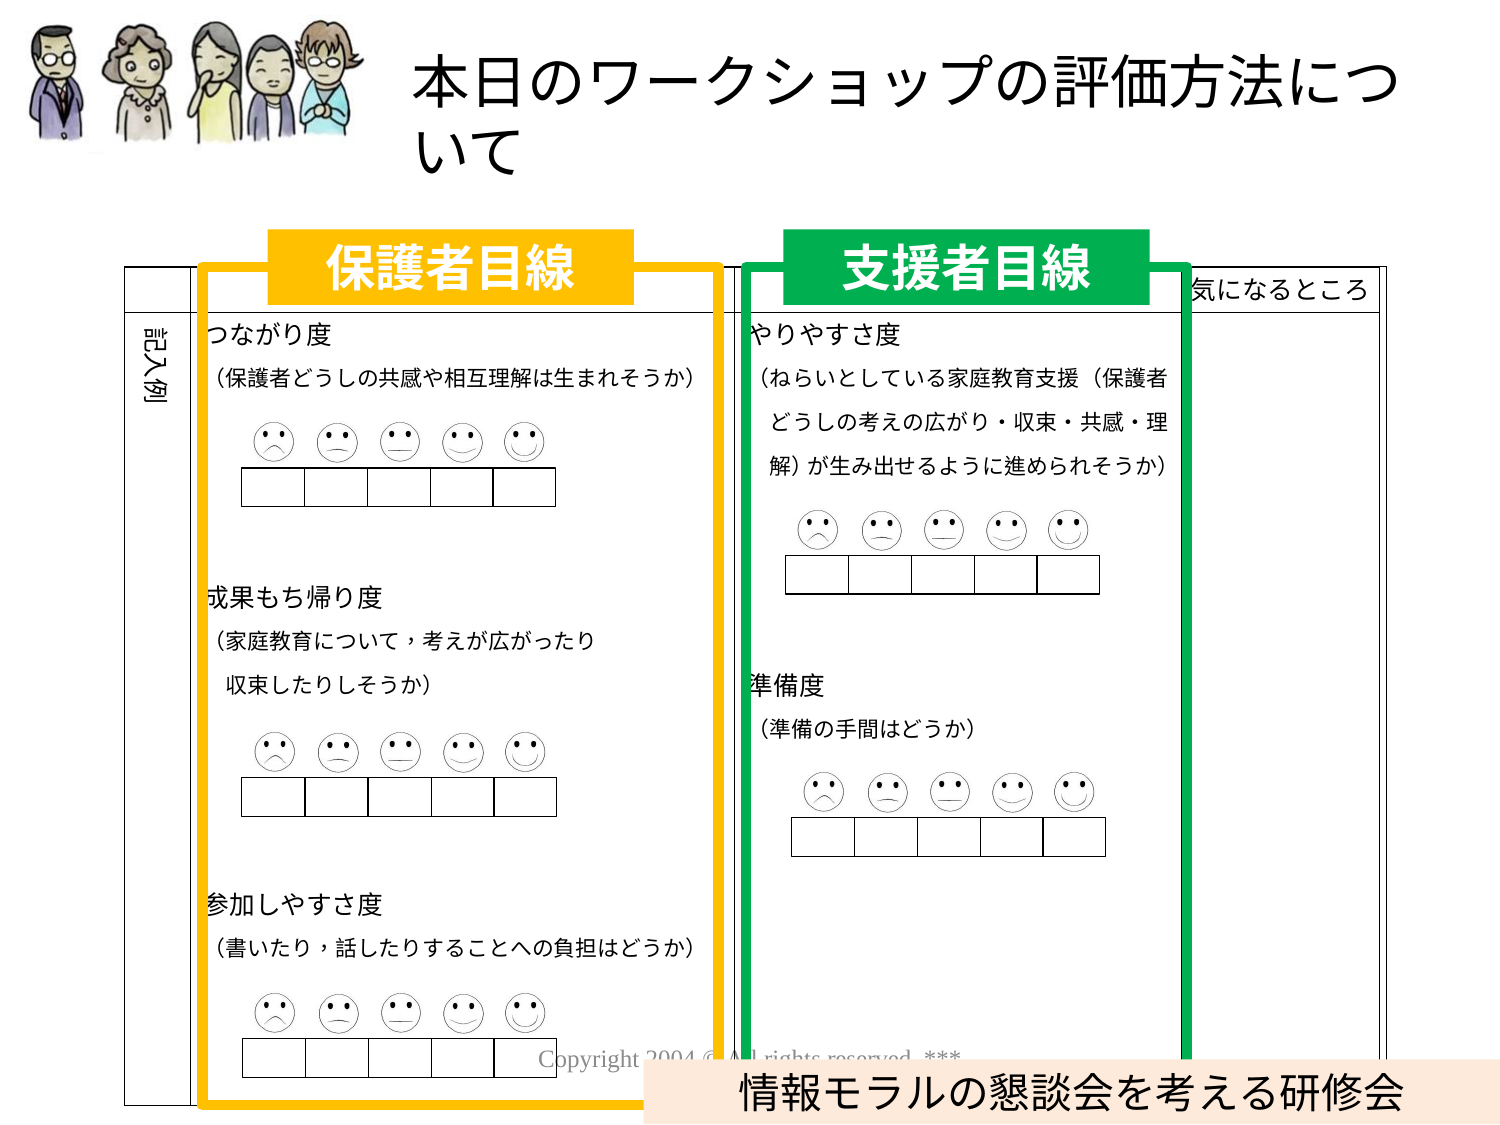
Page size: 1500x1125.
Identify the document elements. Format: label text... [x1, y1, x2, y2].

picture [124, 266, 1387, 1106]
text_box 支援者目線 [783, 229, 1150, 265]
text_box 情報モラルの懇談会を考える研修会 [643, 1059, 1500, 1125]
text_box 保護者目線 [267, 229, 634, 265]
picture [0, 0, 381, 154]
text_box 本日のワークショップの評価方法について [396, 37, 1471, 193]
